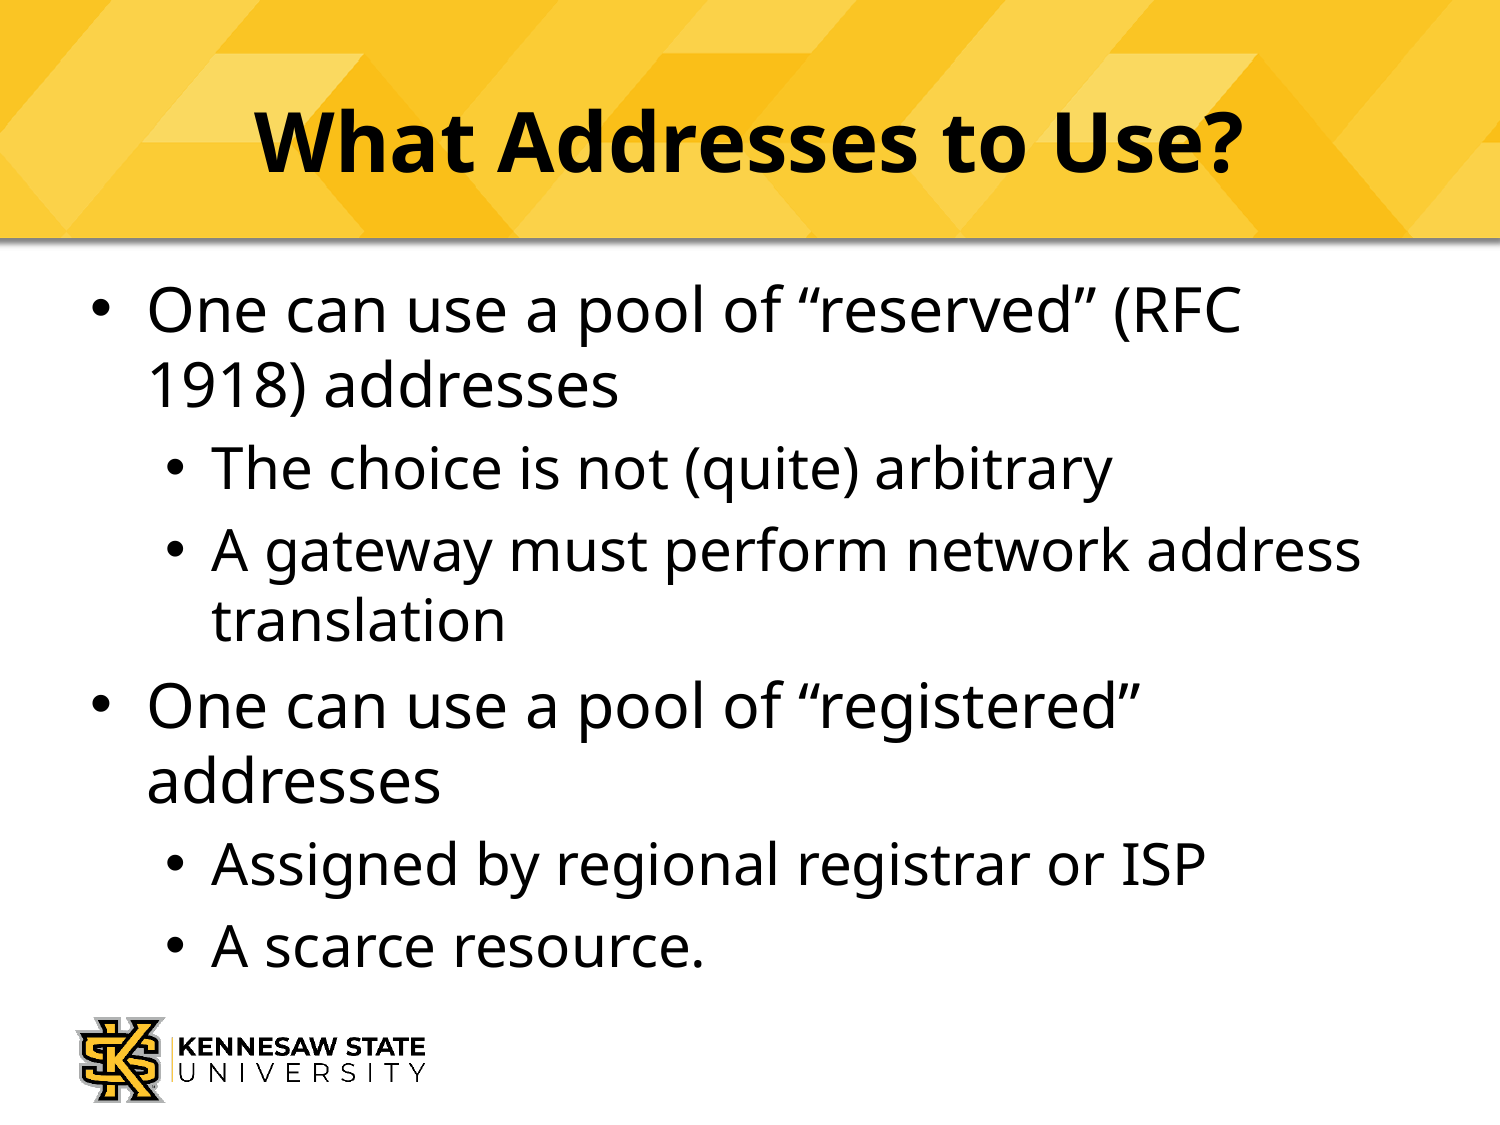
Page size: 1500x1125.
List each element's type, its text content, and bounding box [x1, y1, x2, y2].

picture [75, 1017, 425, 1103]
picture [0, 0, 1500, 251]
title What Addresses to Use? [75, 45, 1425, 233]
list One can use a pool of “reserved” (RFC 1918) addresses The choice is not (quite) arbitrary A gateway must perform network address translation One can use a pool of “registered” addresses Assigned by regional registrar or ISP A scarce resource. [75, 262, 1425, 1005]
